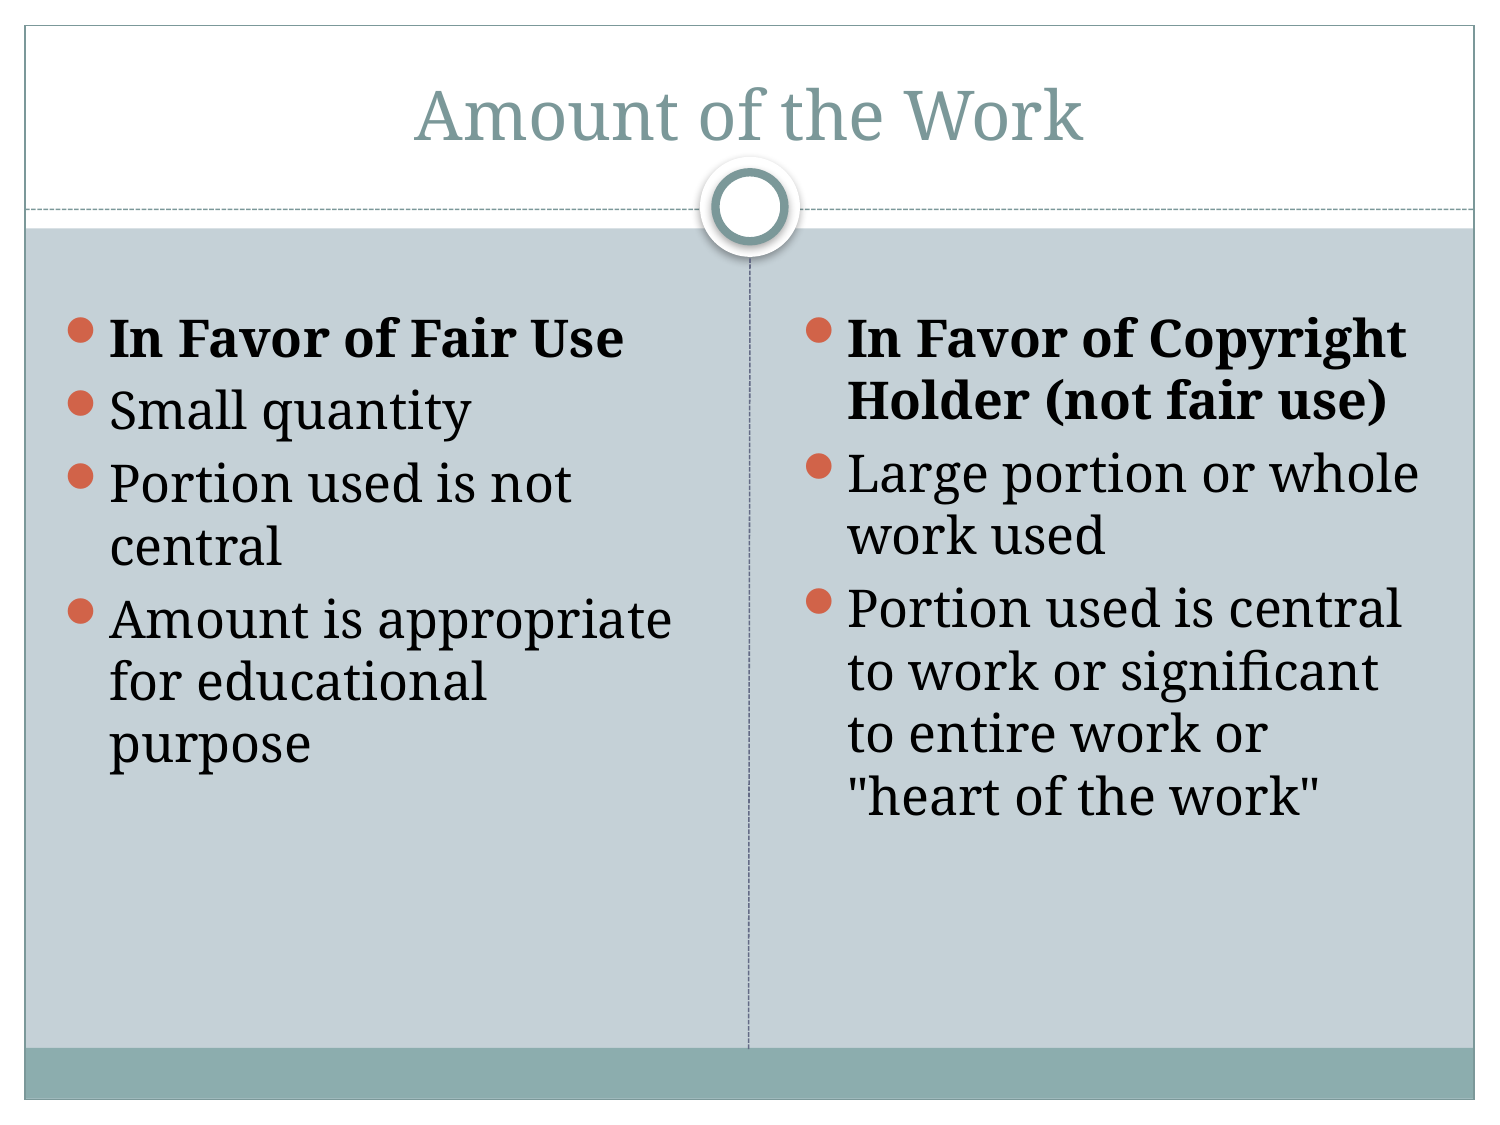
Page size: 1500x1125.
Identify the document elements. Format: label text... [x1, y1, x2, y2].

list In Favor of Fair Use Small quantity Portion used is not central Amount is appropriate for educational purpose [49, 224, 712, 993]
list In Favor of Copyright Holder (not fair use) Large portion or whole work used Portion used is central to work or significant to entire work or "heart of the work" [787, 224, 1450, 993]
title Amount of the Work [49, 37, 1450, 162]
